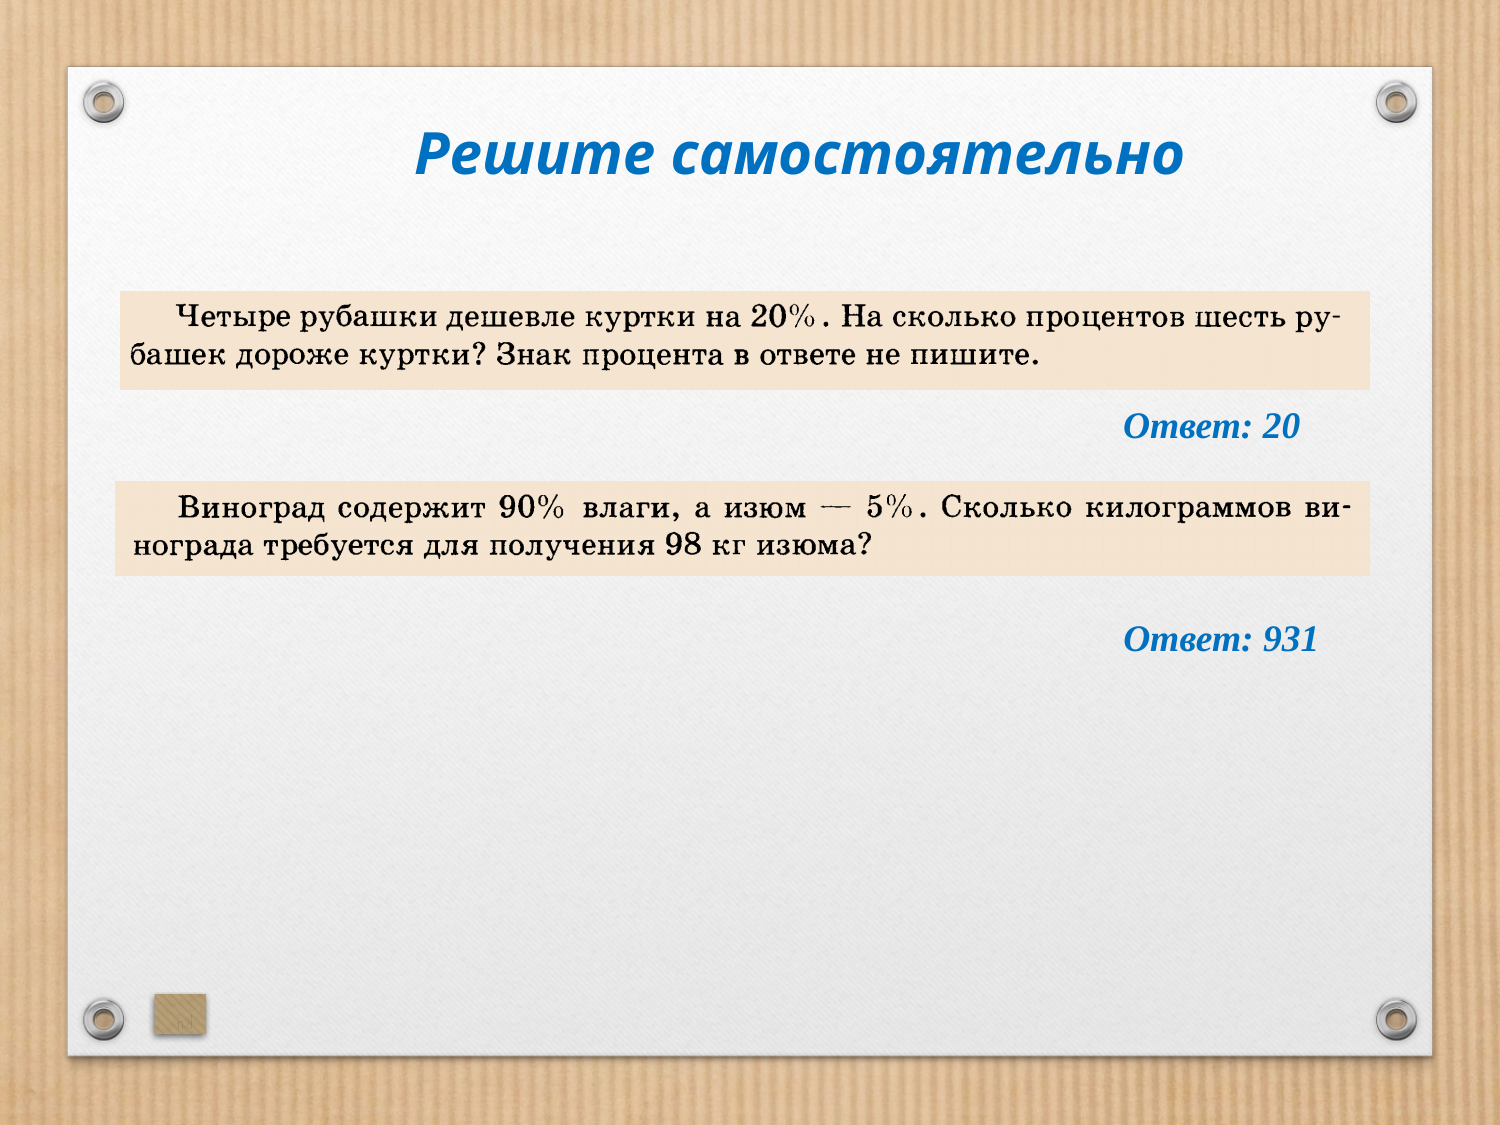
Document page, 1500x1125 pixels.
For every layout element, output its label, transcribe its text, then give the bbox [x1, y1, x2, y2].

text_box Решите самостоятельно [399, 109, 1201, 195]
text_box [154, 994, 207, 1035]
text_box Ответ: 931 [1108, 606, 1335, 667]
text_box Ответ: 20 [1108, 393, 1316, 454]
picture [0, 0, 1500, 1125]
